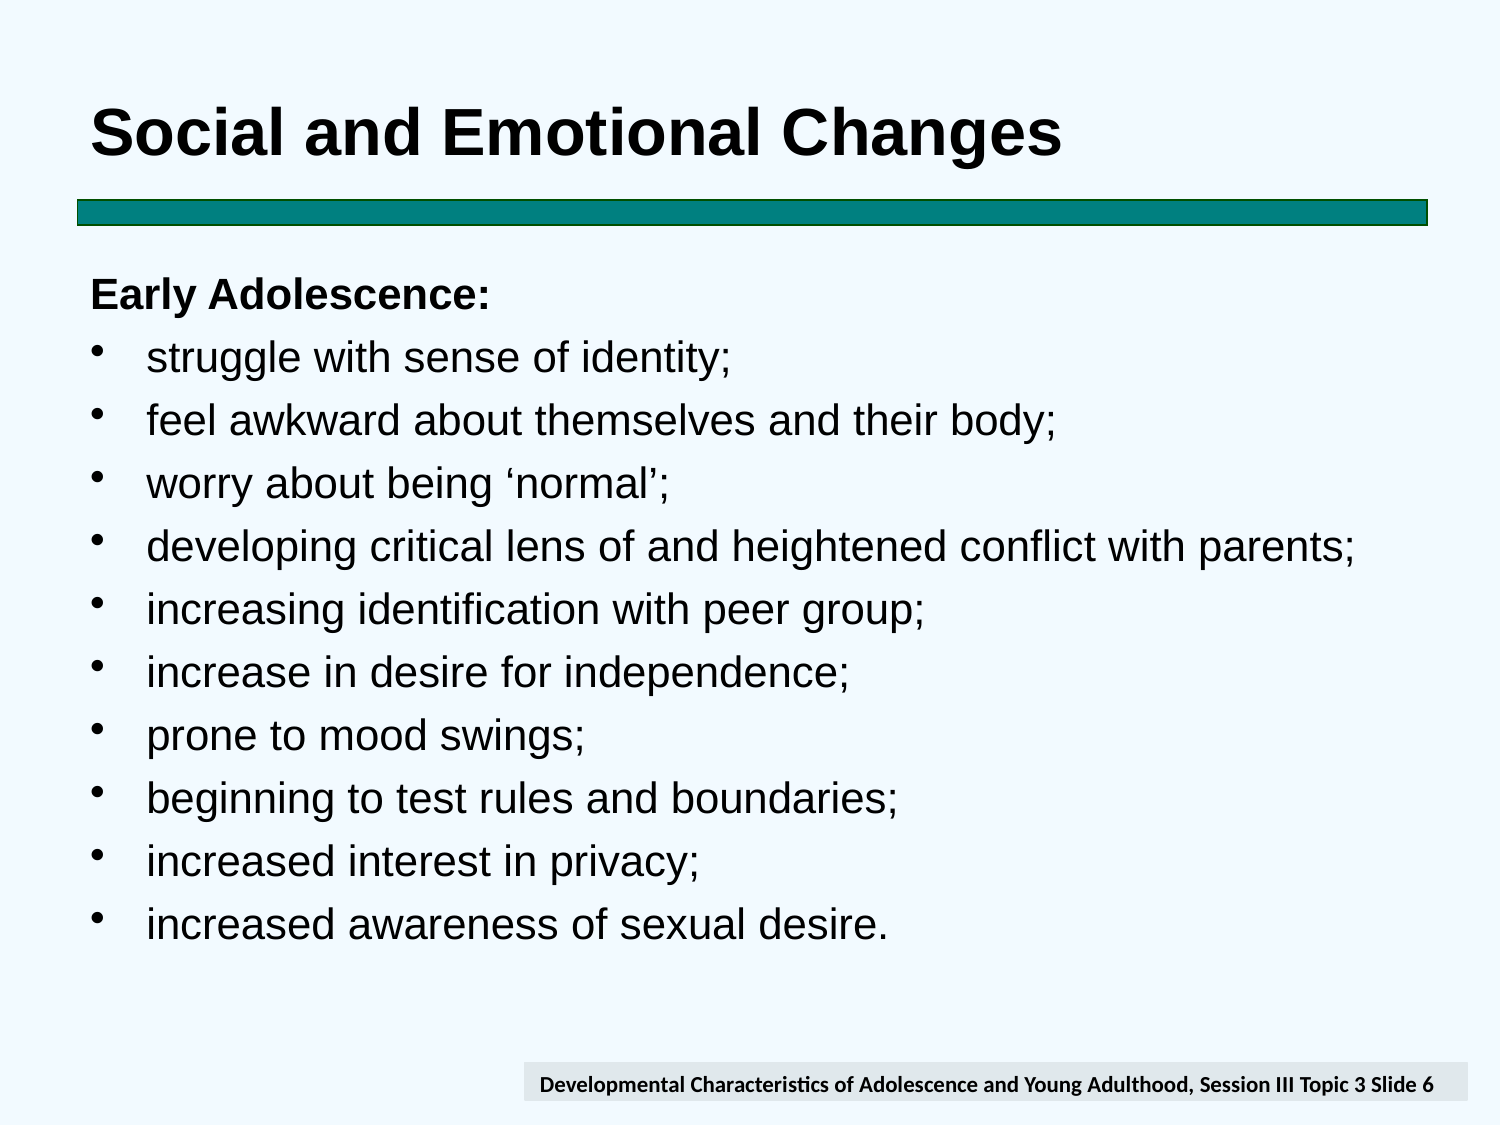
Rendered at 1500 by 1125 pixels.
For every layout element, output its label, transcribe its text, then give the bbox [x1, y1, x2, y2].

title Social and Emotional Changes [75, 41, 1425, 229]
text_box Developmental Characteristics of Adolescence and Young Adulthood, Session III Topic 3 Slide 6 [524, 1062, 1467, 1100]
list Early Adolescence: struggle with sense of identity; feel awkward about themselves and their body; worry about being ‘normal’; developing critical lens of and heightened conflict with parents; increasing identification with peer group; increase in desire for independence; prone to mood swings; beginning to test rules and boundaries; increased interest in privacy; increased awareness of sexual desire. [75, 262, 1425, 1005]
